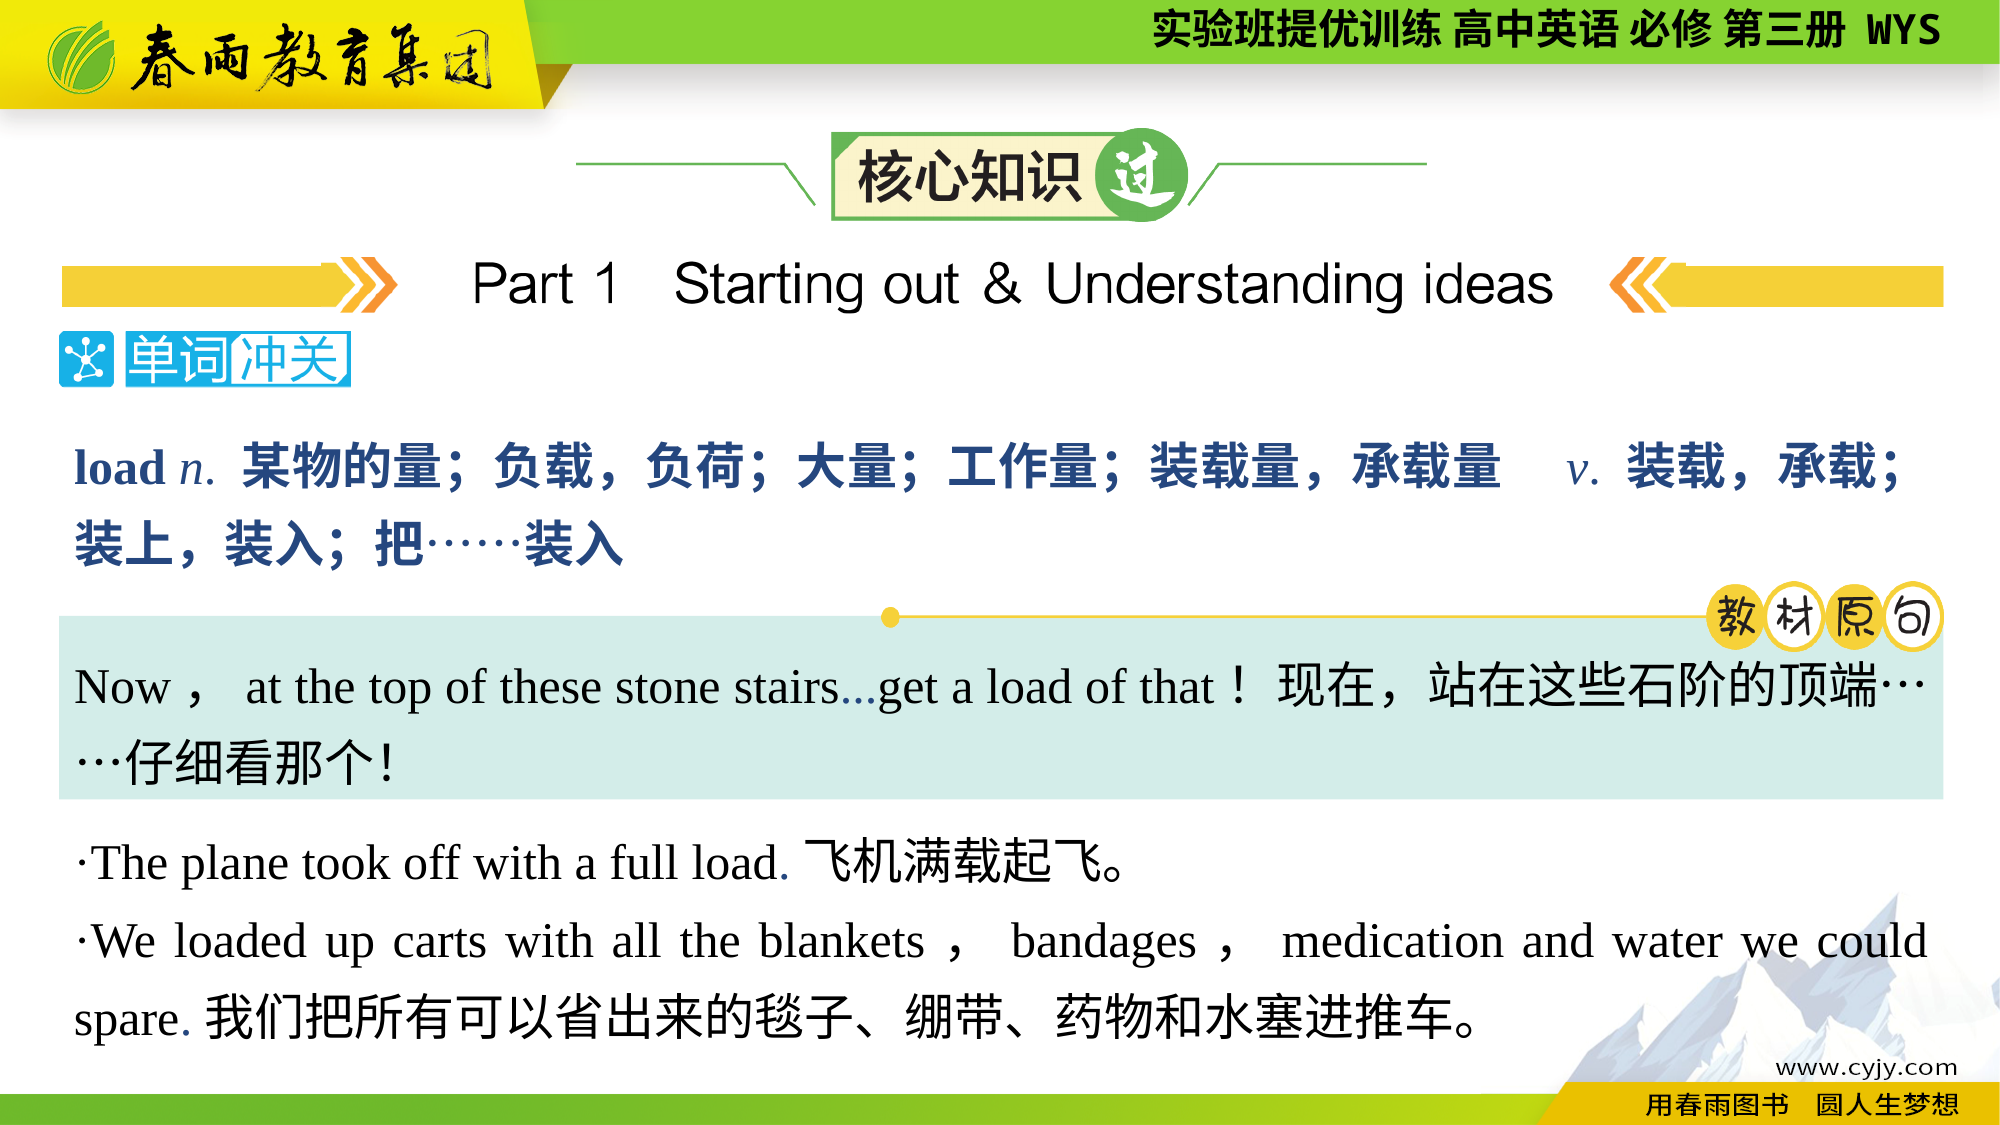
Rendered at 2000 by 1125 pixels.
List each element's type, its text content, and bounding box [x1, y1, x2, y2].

text_box ·The plane took off with a full load.飞机满载起飞。 ·We loaded up carts with all the blankets，bandages，medication and water we could spare.我们把所有可以省出来的毯子、绷带、药物和水塞进推车。 [59, 803, 1944, 1053]
picture [0, 0, 2000, 1125]
text_box Now，at the top of these stone stairs...get a load of that！现在，站在这些石阶的顶端……仔细看那个！ [59, 615, 1944, 800]
list load n. 某物的量；负载，负荷；大量；工作量；装载量，承载量 v. 装载，承载；装上，装入；把……装入 [59, 408, 1944, 574]
